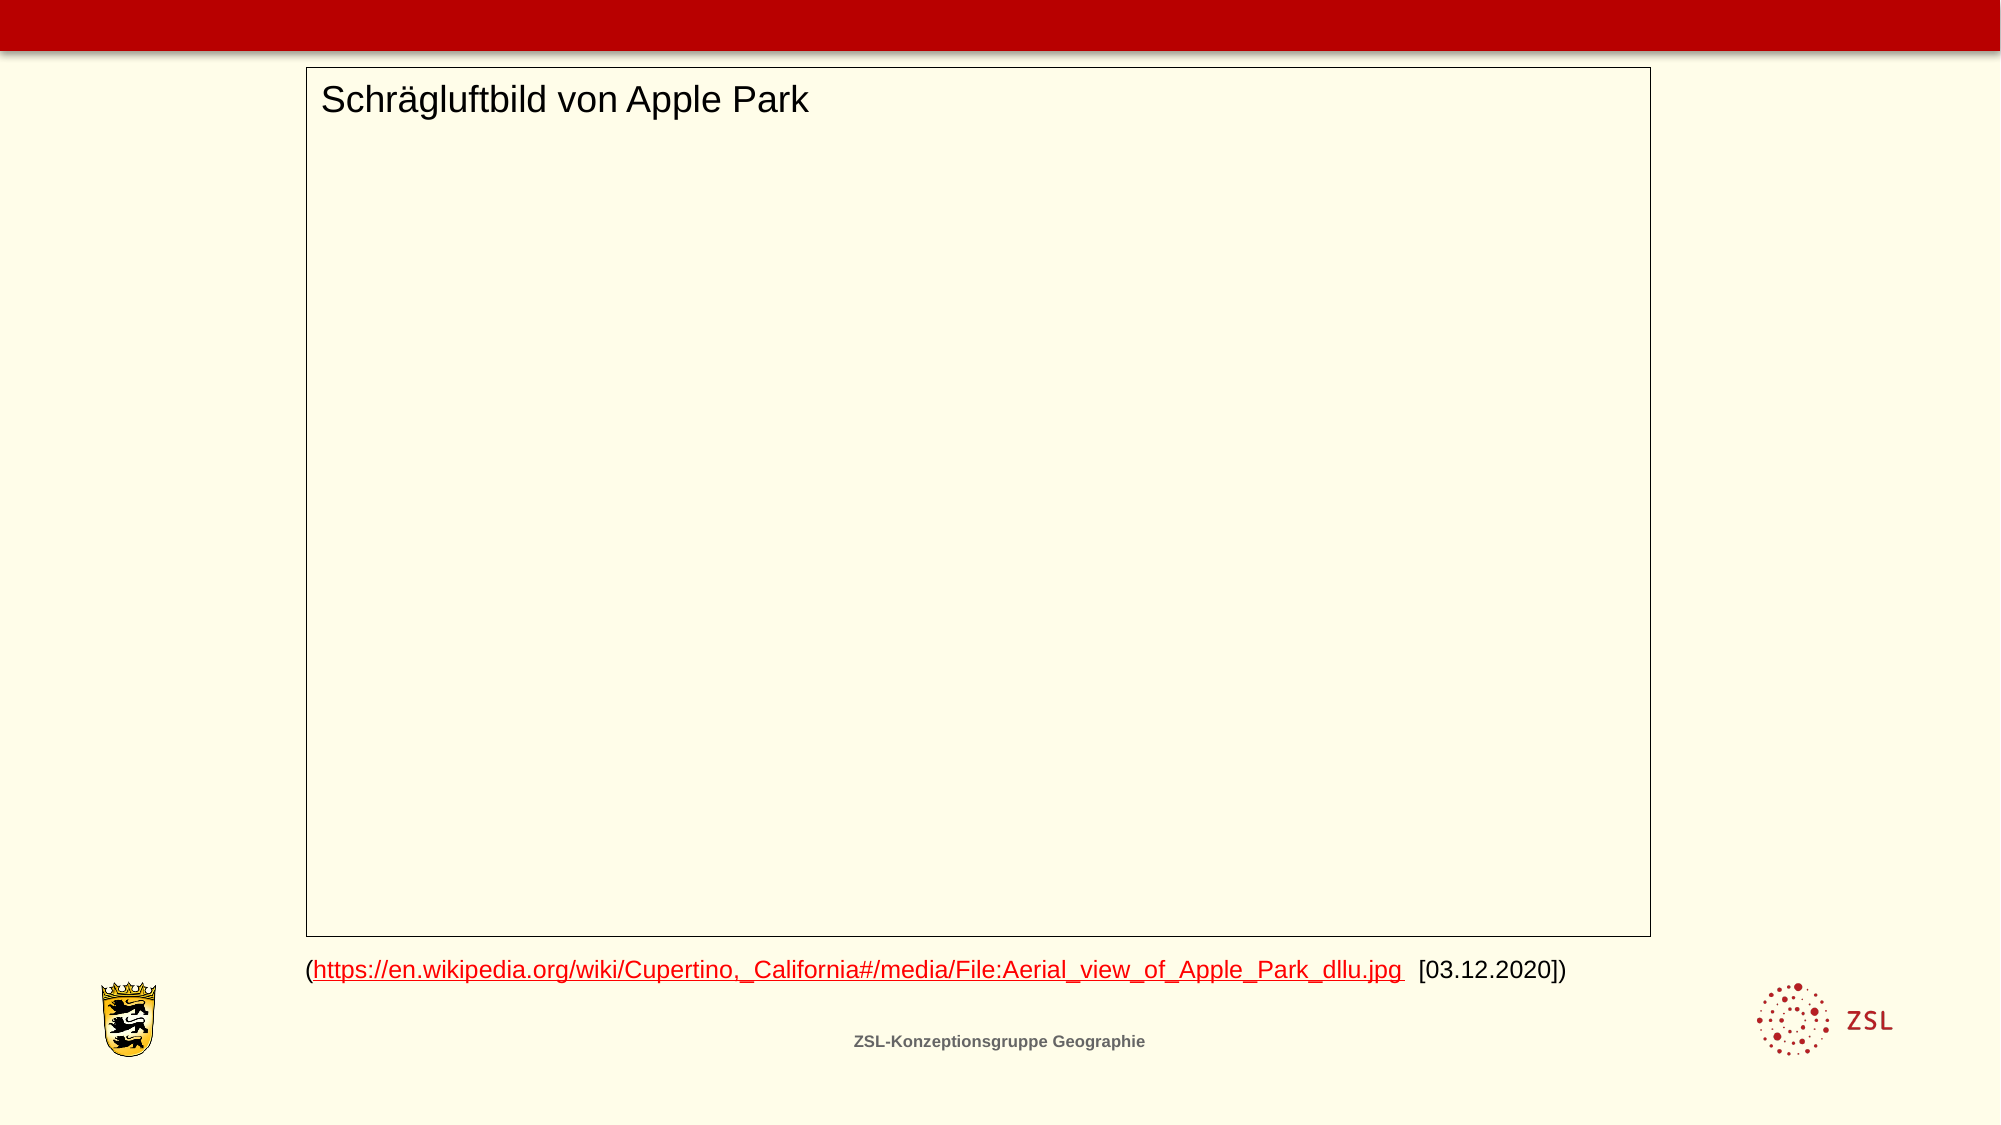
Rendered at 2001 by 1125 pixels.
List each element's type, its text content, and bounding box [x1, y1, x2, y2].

text_box (https://en.wikipedia.org/wiki/Cupertino,_California#/media/File:Aerial_view_of_Apple_Park_dllu.jpg [03.12.2020]) [290, 945, 1651, 991]
picture [99, 979, 158, 1059]
text_box Schrägluftbild von Apple Park [306, 67, 1651, 937]
text_box [288, 963, 1634, 1009]
footer ZSL-Konzeptionsgruppe Geographie [704, 1023, 1296, 1083]
